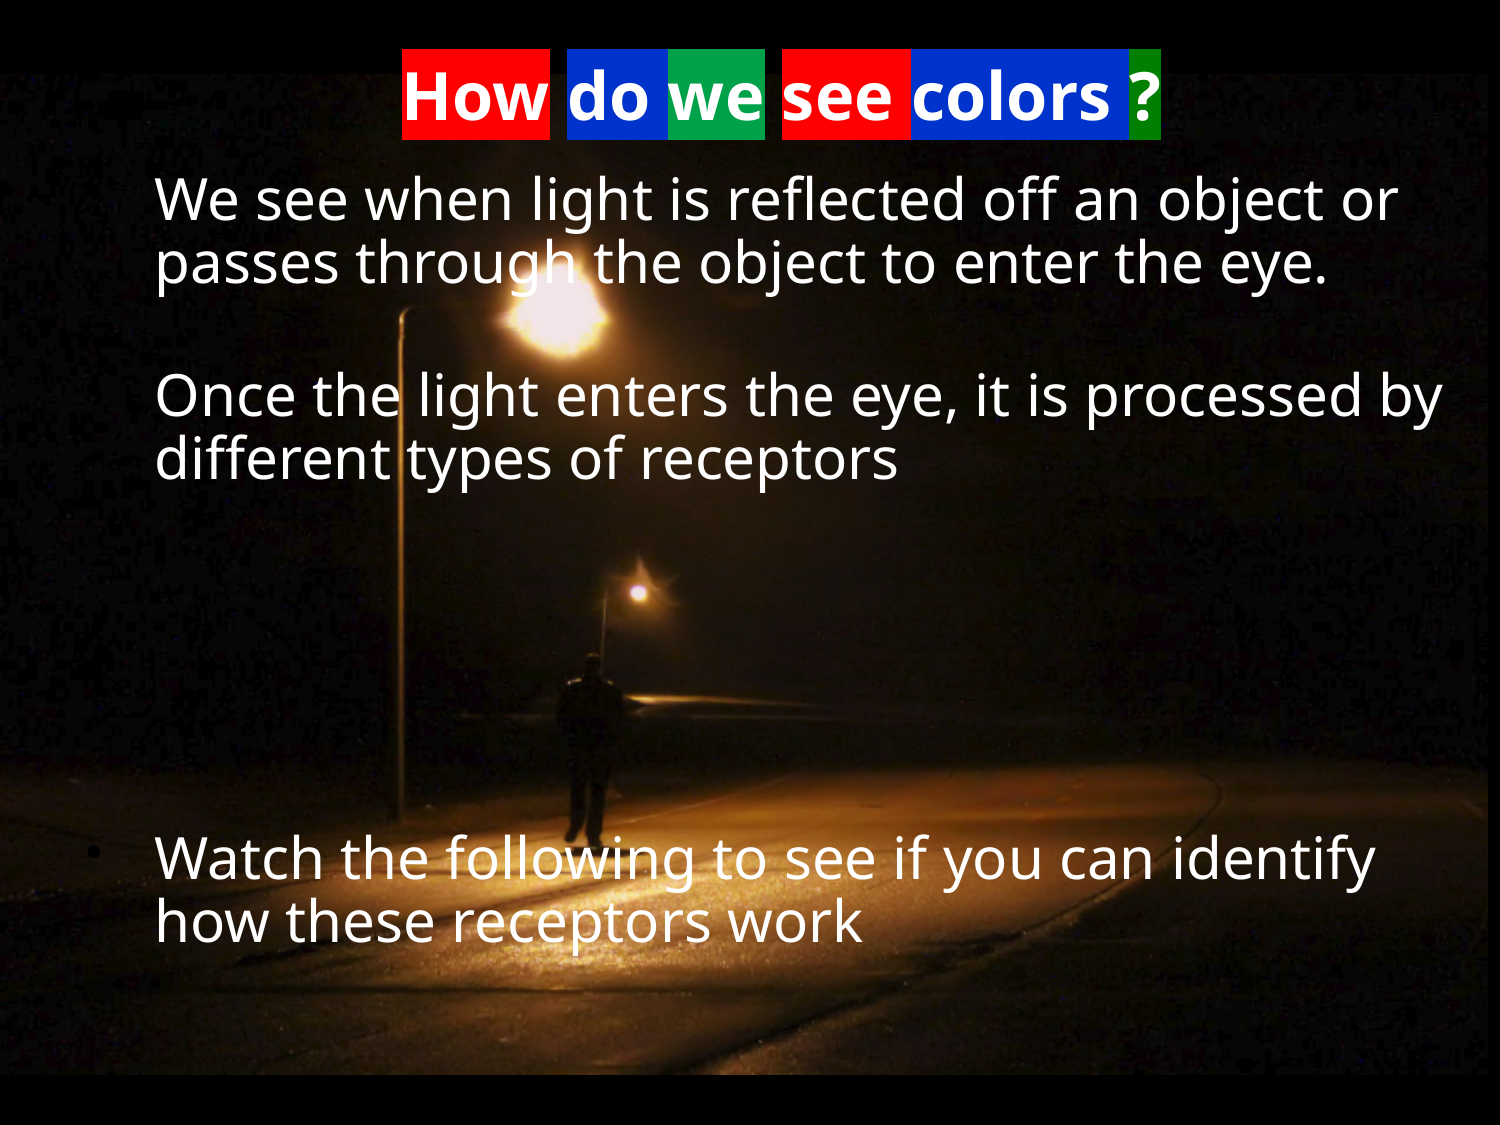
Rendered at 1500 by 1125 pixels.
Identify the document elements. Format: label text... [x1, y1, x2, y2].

picture [0, 74, 1488, 1076]
title How do we see colors ? [143, 0, 1419, 74]
